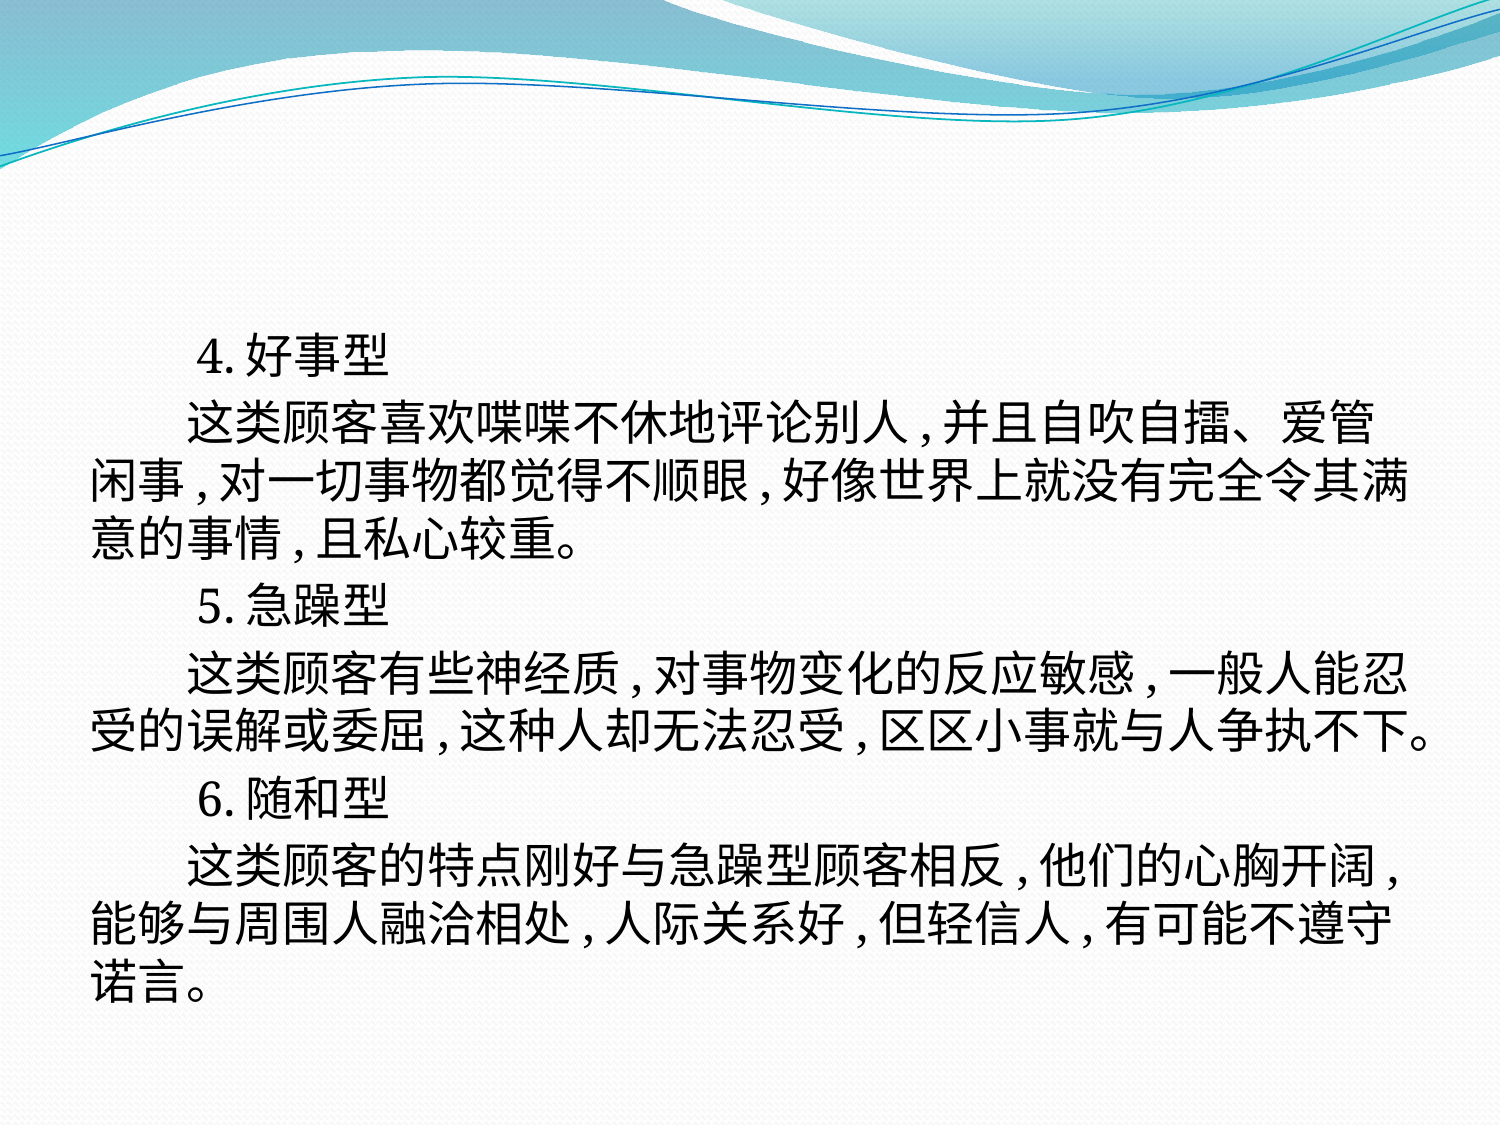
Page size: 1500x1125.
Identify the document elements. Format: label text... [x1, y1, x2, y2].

list 4.好事型 这类顾客喜欢喋喋不休地评论别人,并且自吹自擂、爱管闲事,对一切事物都觉得不顺眼,好像世界上就没有完全令其满意的事情,且私心较重。 5.急躁型 这类顾客有些神经质,对事物变化的反应敏感,一般人能忍受的误解或委屈,这种人却无法忍受,区区小事就与人争执不下。 6.随和型 这类顾客的特点刚好与急躁型顾客相反,他们的心胸开阔,能够与周围人融洽相处,人际关系好,但轻信人,有可能不遵守诺言。 [75, 317, 1425, 1038]
